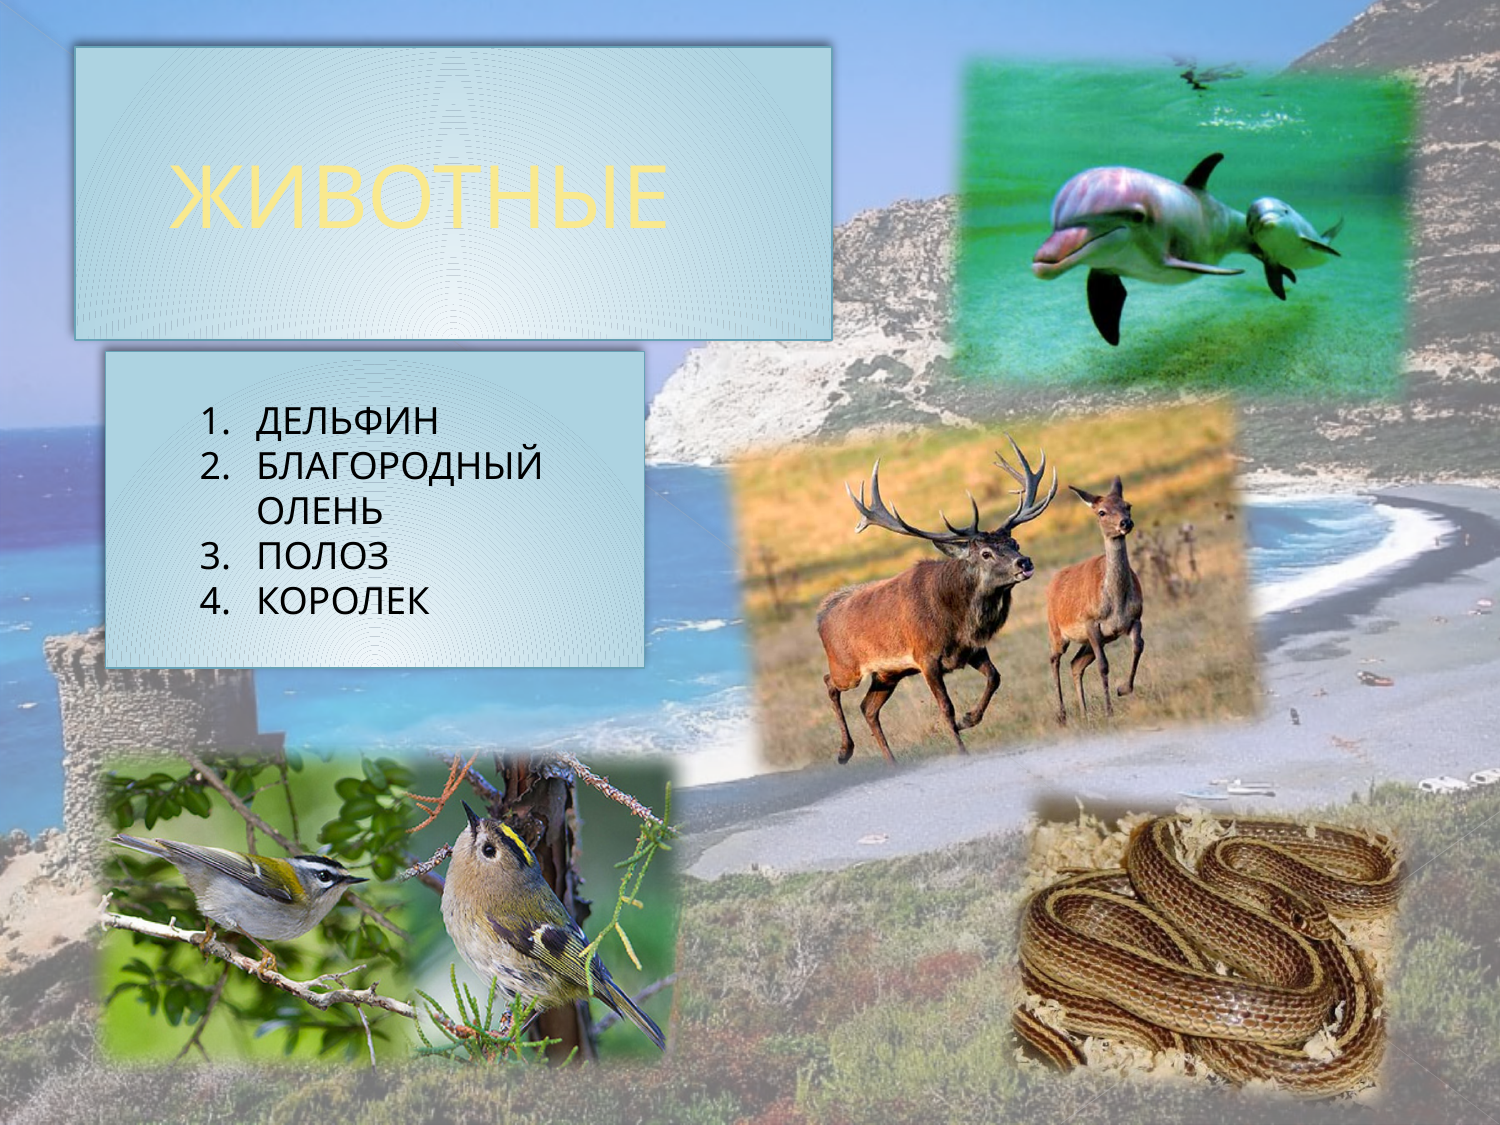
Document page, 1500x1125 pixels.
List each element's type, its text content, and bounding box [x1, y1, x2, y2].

picture [81, 738, 698, 1081]
title ЖИВОТНЫЕ [74, 46, 833, 341]
picture [998, 789, 1414, 1106]
picture [720, 46, 1430, 768]
text_box ДЕЛЬФИН БЛАГОРОДНЫЙ ОЛЕНЬ ПОЛОЗ КОРОЛЕК [105, 351, 645, 669]
